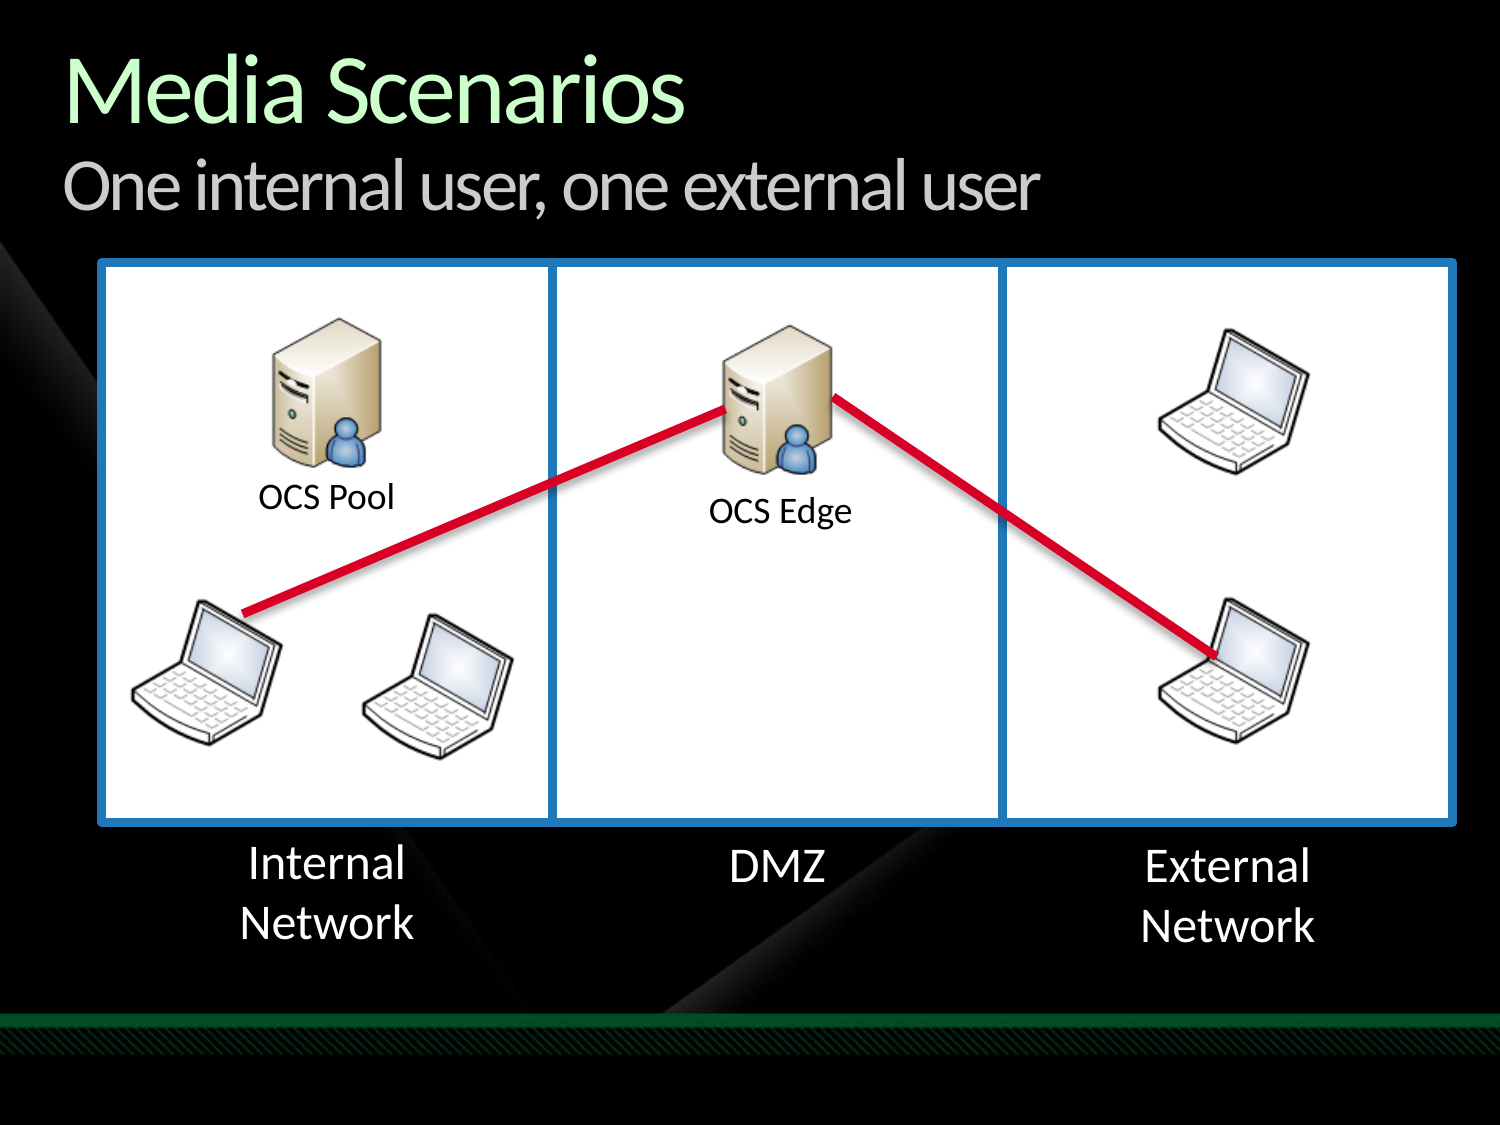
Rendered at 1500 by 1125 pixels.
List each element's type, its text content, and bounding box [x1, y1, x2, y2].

text_box [548, 258, 1000, 408]
text_box Internal Network [167, 822, 487, 957]
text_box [832, 396, 1217, 658]
text_box [97, 258, 550, 827]
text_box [242, 408, 726, 615]
text_box External Network [1068, 824, 1388, 960]
title Media Scenarios One internal user, one external user [62, 37, 1438, 229]
text_box OCS Edge [731, 501, 826, 539]
text_box [998, 258, 1457, 827]
text_box DMZ [617, 824, 937, 900]
picture [0, 0, 1500, 1125]
text_box [548, 539, 1000, 827]
